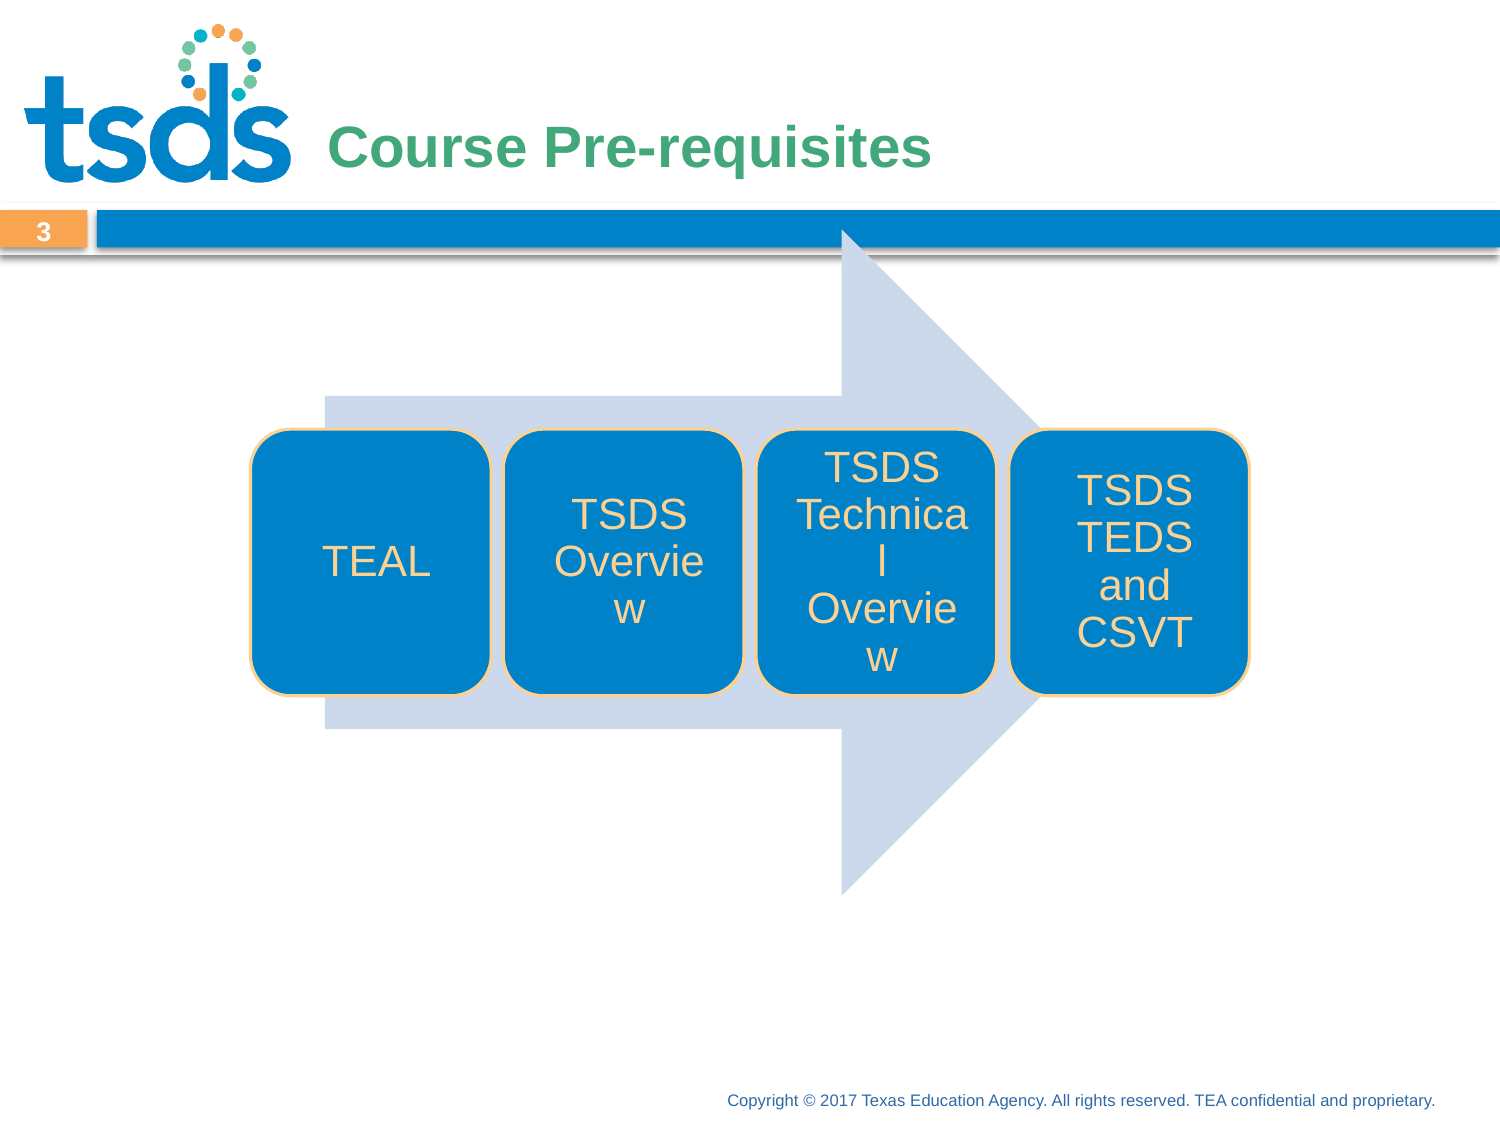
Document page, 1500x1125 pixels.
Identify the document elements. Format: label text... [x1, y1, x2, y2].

title Course Pre-requisites [312, 75, 1438, 213]
text_box [87, 287, 1425, 1025]
slide_number 3 [0, 210, 88, 251]
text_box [249, 228, 1251, 897]
picture [24, 24, 291, 191]
